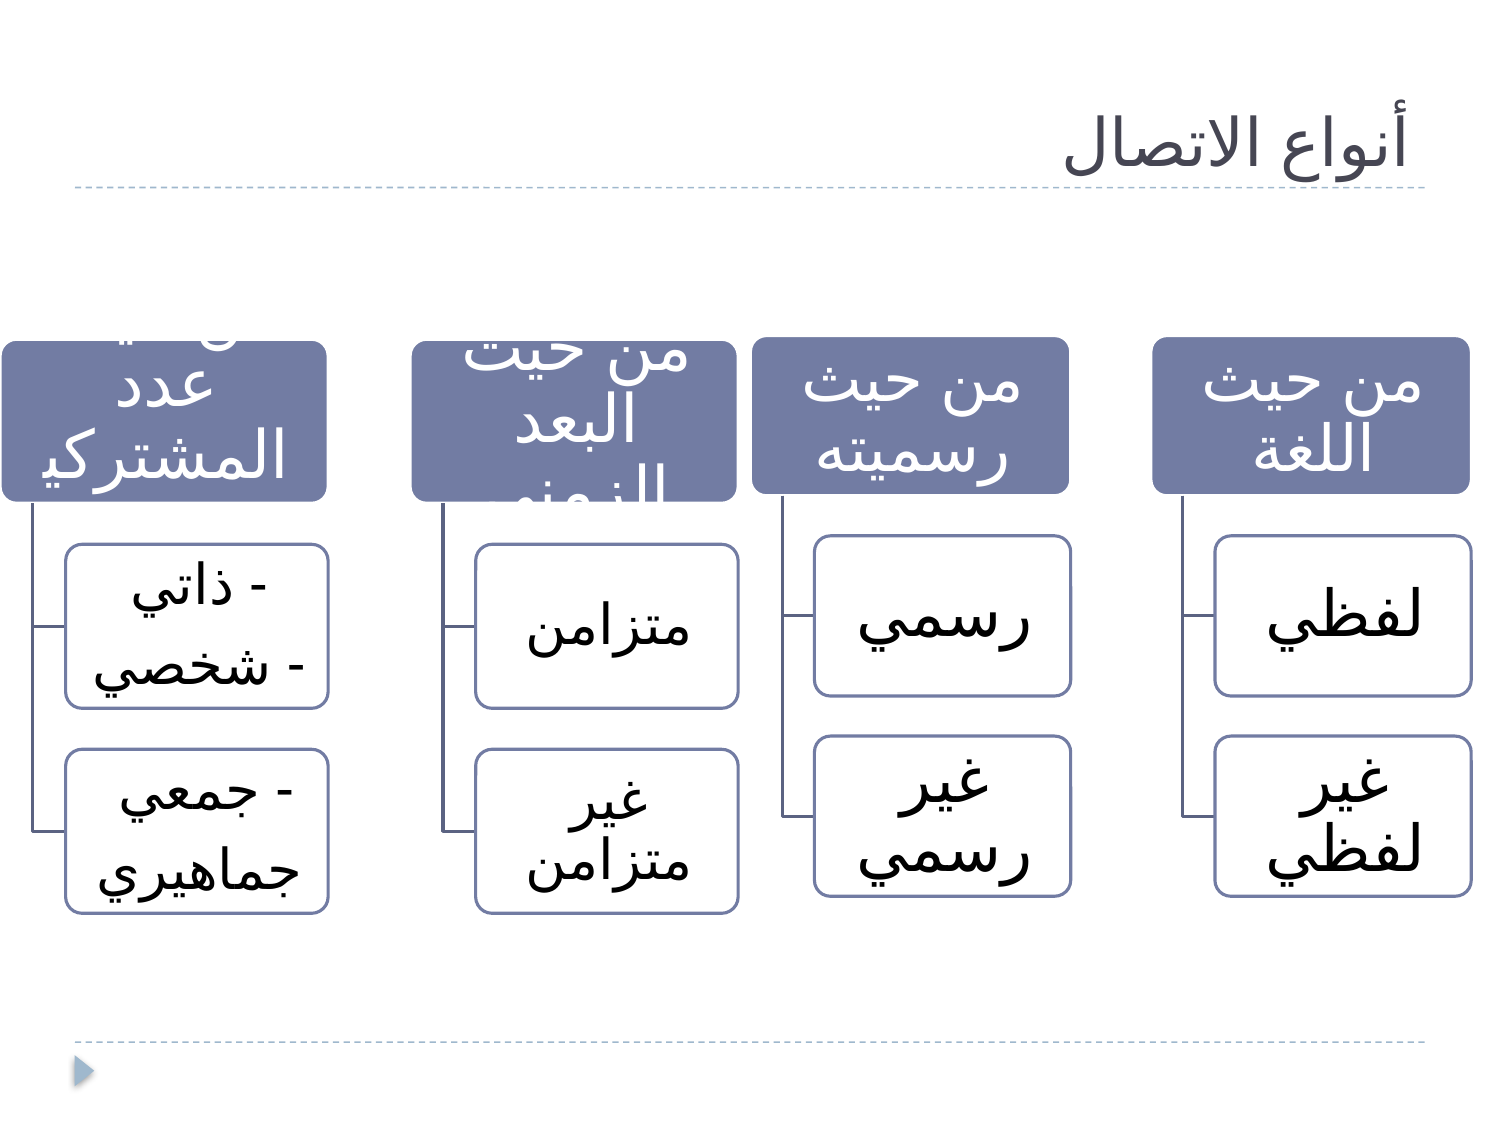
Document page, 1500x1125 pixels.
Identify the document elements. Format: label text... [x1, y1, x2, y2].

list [749, 210, 1473, 1021]
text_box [0, 292, 739, 960]
title أنواع الاتصال [75, 24, 1425, 188]
